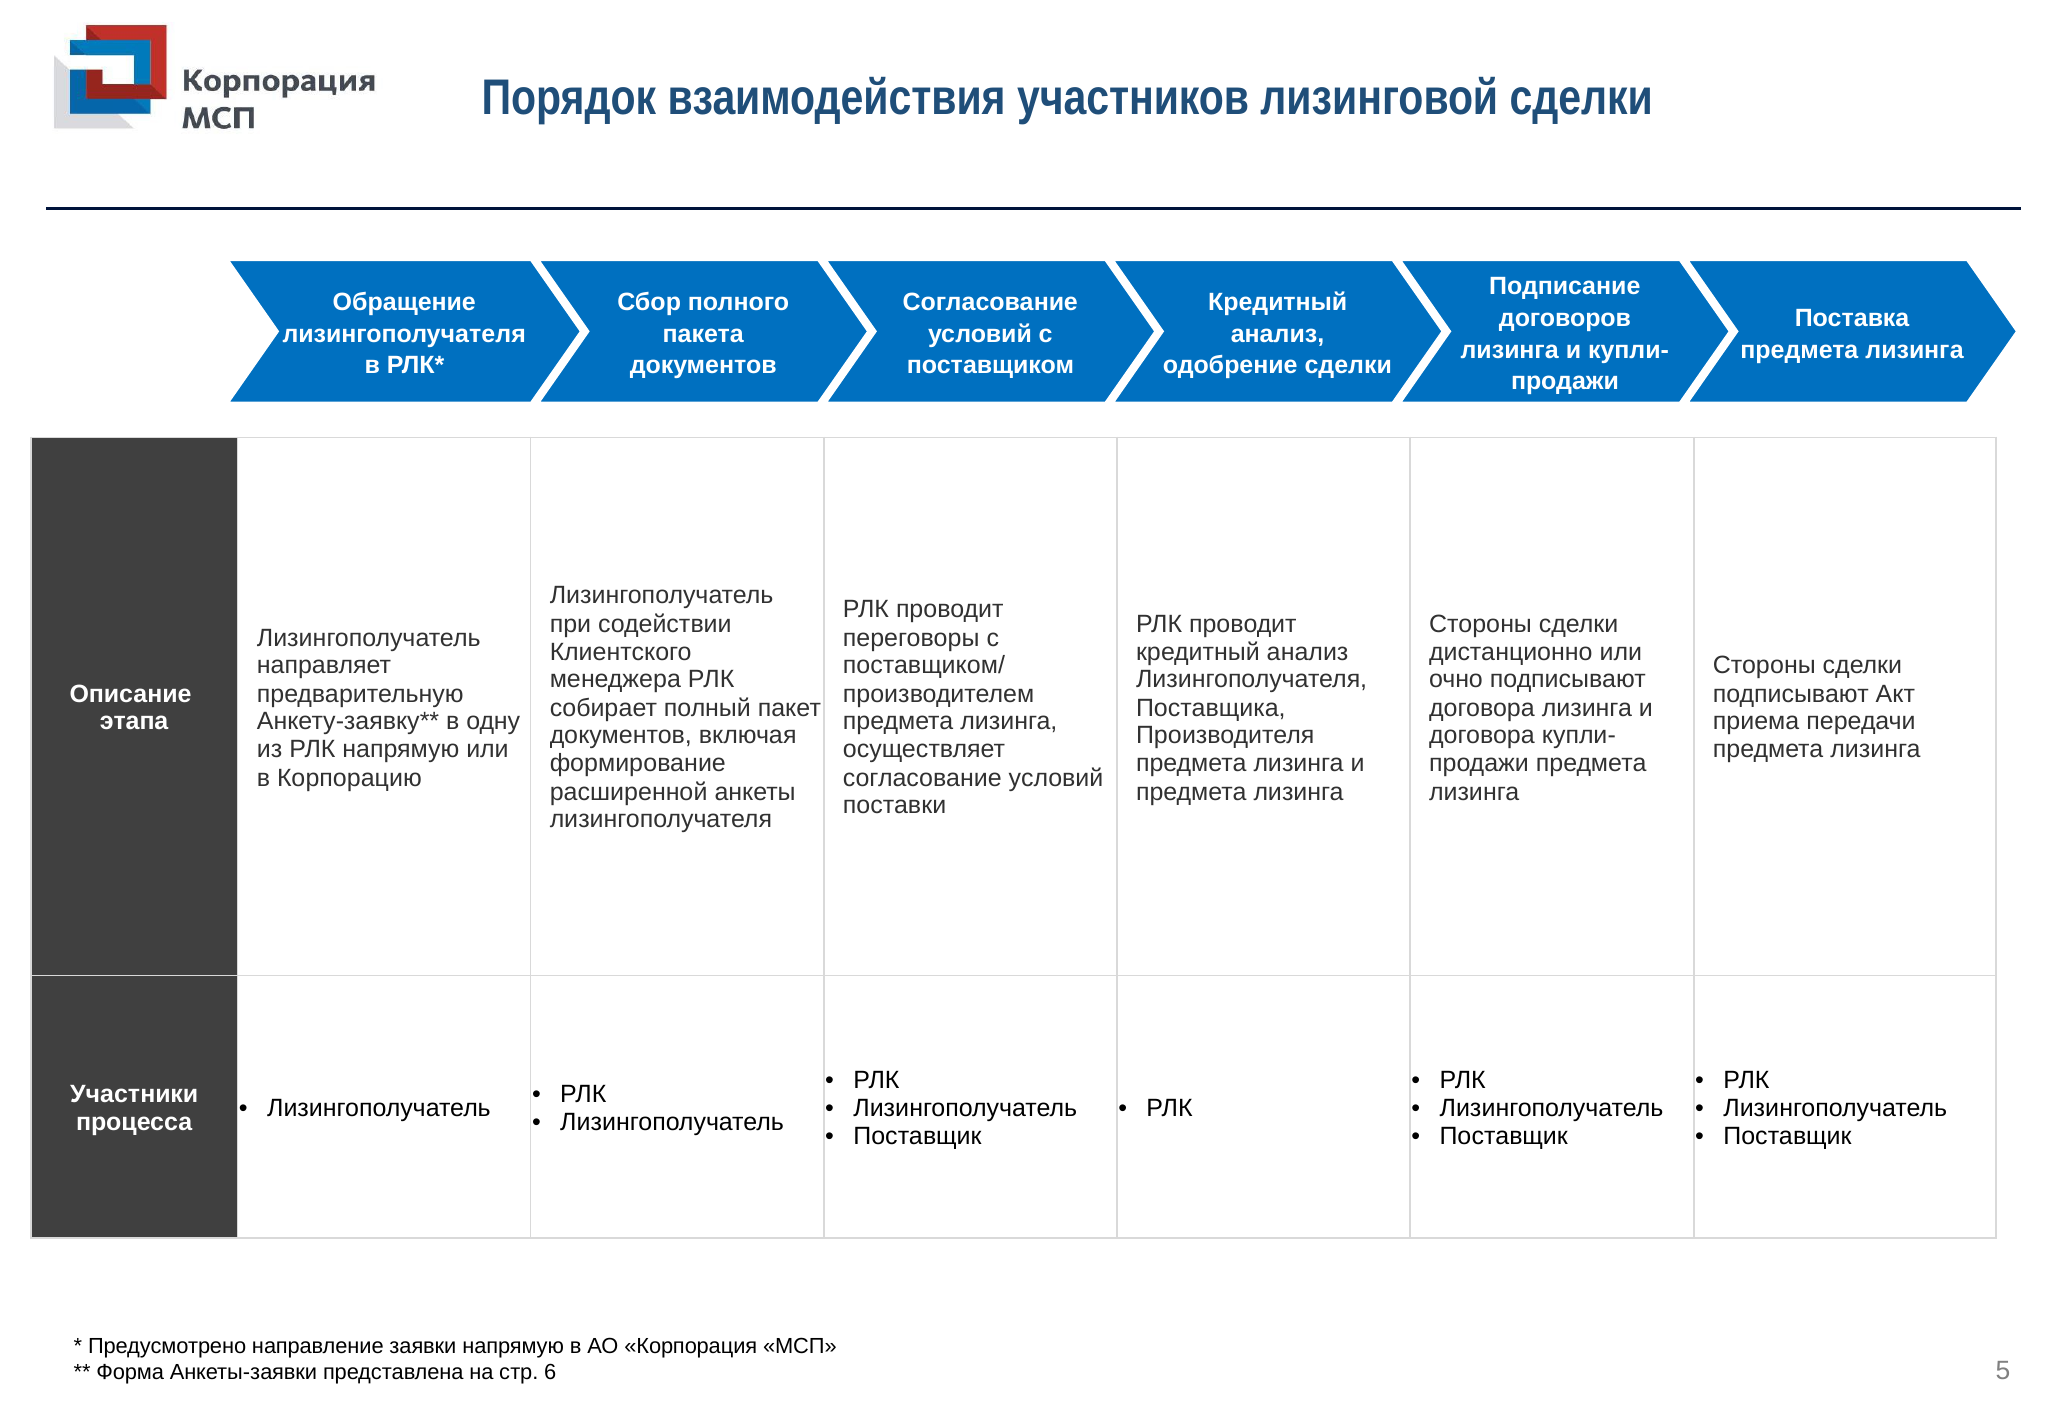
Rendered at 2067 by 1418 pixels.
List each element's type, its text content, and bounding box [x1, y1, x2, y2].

table_cell РЛК Лизингополучатель Поставщик [1695, 976, 1995, 1237]
table_cell Участники процесса [32, 976, 237, 1237]
table_header Описание этапа [32, 438, 237, 975]
table_cell РЛК [1118, 976, 1409, 1237]
table_header Стороны сделки подписывают Акт приема передачи предмета лизинга [1695, 438, 1995, 975]
table_header Лизингополучатель направляет предварительную Анкету-заявку** в одну из РЛК напрямую или в Корпорацию [238, 438, 530, 975]
text_box [15, 0, 397, 159]
table_cell РЛК Лизингополучатель Поставщик [1411, 976, 1693, 1237]
table_cell РЛК Лизингополучатель [531, 976, 823, 1237]
table_header РЛК проводит кредитный анализ Лизингополучателя, Поставщика, Производителя предмета лизинга и предмета лизинга [1118, 438, 1409, 975]
table_cell Лизингополучатель [238, 976, 530, 1237]
text_box * Предусмотрено направление заявки напрямую в АО «Корпорация «МСП» ** Форма Анкеты-заявки представлена на стр. 6 [58, 1324, 1997, 1392]
table_cell РЛК Лизингополучатель Поставщик [825, 976, 1116, 1237]
table_header Лизингополучатель при содействии Клиентского менеджера РЛК собирает полный пакет документов, включая формирование расширенной анкеты лизингополучателя [531, 438, 823, 975]
table_header Стороны сделки дистанционно или очно подписывают договора лизинга и договора купли-продажи предмета лизинга [1411, 438, 1693, 975]
title Порядок взаимодействия участников лизинговой сделки [466, 37, 2039, 153]
table_header РЛК проводит переговоры с поставщиком/ производителем предмета лизинга, осуществляет согласование условий поставки [825, 438, 1116, 975]
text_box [227, 259, 2018, 403]
